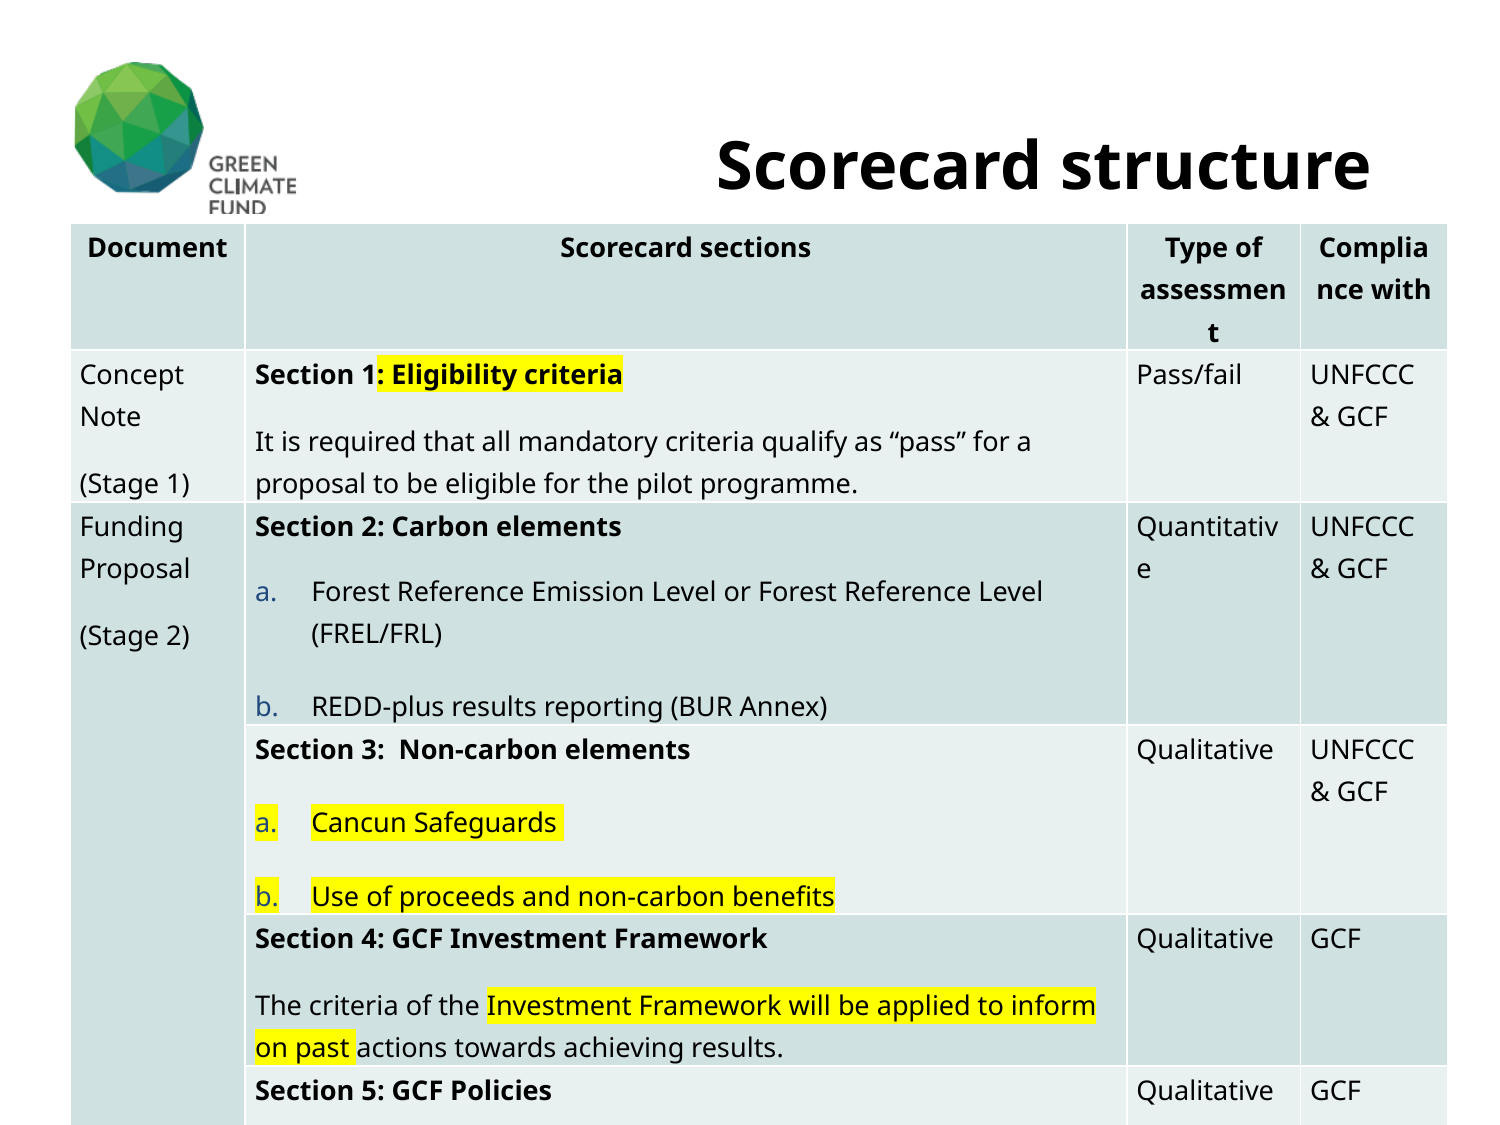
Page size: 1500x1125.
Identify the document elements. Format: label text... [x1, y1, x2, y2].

table_cell Funding Proposal (Stage 2) [71, 503, 244, 1125]
table_cell GCF [1301, 915, 1447, 1065]
table_cell Section 2: Carbon elements Forest Reference Emission Level or Forest Reference Level (FREL/FRL) REDD-plus results reporting (BUR Annex) [246, 503, 1126, 724]
table_cell UNFCCC & GCF [1301, 351, 1447, 501]
table_cell Section 3: Non-carbon elements Cancun Safeguards Use of proceeds and non-carbon benefits [246, 726, 1126, 913]
table_header Scorecard sections [246, 224, 1126, 349]
table_cell Section 1: Eligibility criteria It is required that all mandatory criteria qualify as “pass” for a proposal to be eligible for the pilot programme. [246, 351, 1126, 501]
table_cell UNFCCC & GCF [1301, 503, 1447, 724]
table_cell GCF [1301, 1067, 1447, 1125]
table_cell Pass/fail [1128, 351, 1300, 501]
table_cell Qualitative [1128, 915, 1300, 1065]
text_box Scorecard structure [338, 115, 1388, 217]
table_header Compliance with [1301, 224, 1447, 349]
table_cell Qualitative [1128, 1067, 1300, 1125]
table_cell Section 4: GCF Investment Framework The criteria of the Investment Framework will be applied to inform on past actions towards achieving results. [246, 915, 1126, 1065]
table_cell Quantitative [1128, 503, 1300, 724]
table_cell UNFCCC & GCF [1301, 726, 1447, 913]
table_cell Qualitative [1128, 726, 1300, 913]
table_header Document [71, 224, 244, 349]
table_header Type of assessment [1128, 224, 1300, 349]
table_cell Section 5: GCF Policies Policies related to ESS, Risks, Gender and Monitoring and Evaluation would be considered for past and future actions where applicable. [246, 1067, 1126, 1125]
table_cell Concept Note (Stage 1) [71, 351, 244, 501]
